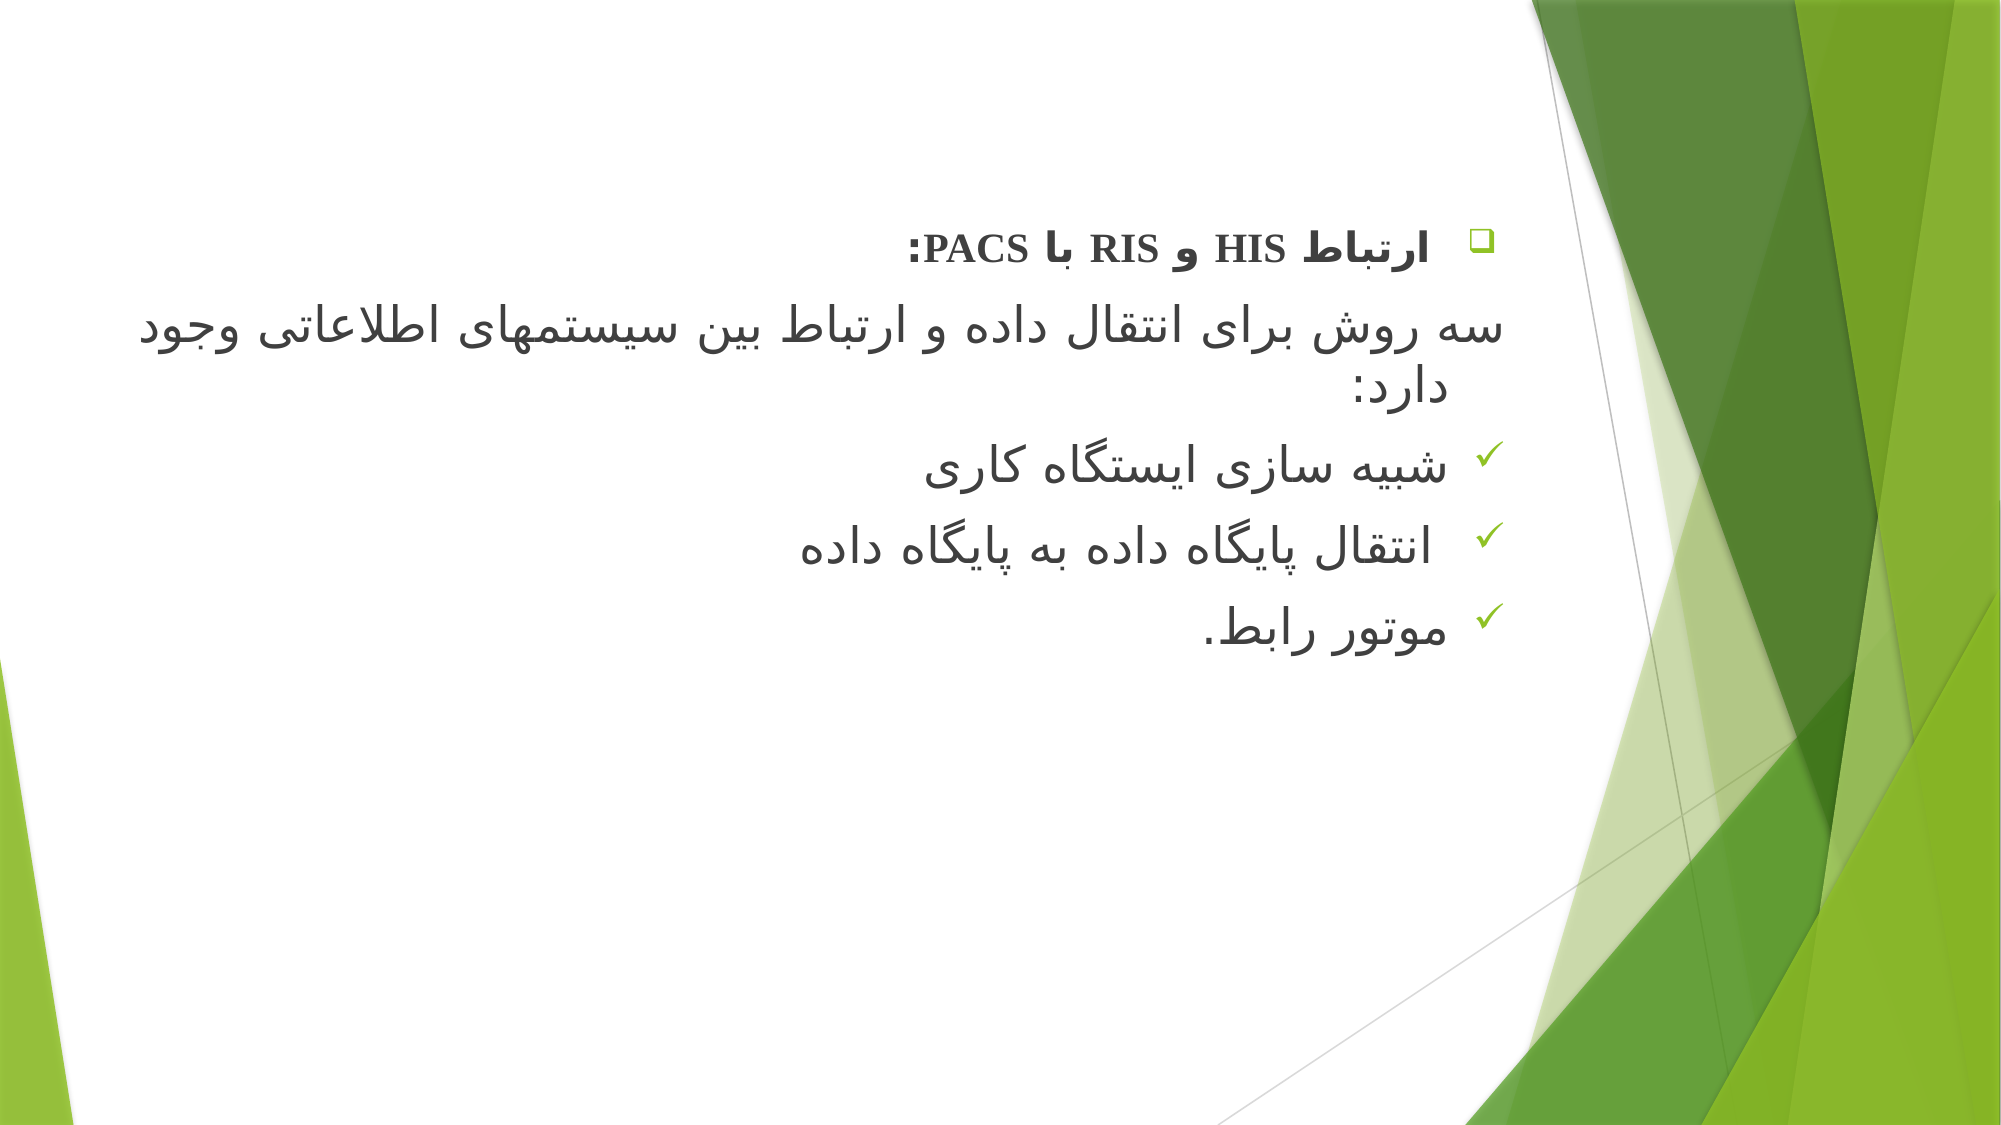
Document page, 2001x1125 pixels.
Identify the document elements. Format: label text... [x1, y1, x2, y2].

list ارتباط HIS و RIS با PACS: سه روش برای انتقال داده و ارتباط بین سیستم­های اطلاعاتی وجود دارد: شبیه سازی ایستگاه کاری انتقال پایگاه داده به پایگاه داده موتور رابط. [111, 213, 1522, 992]
